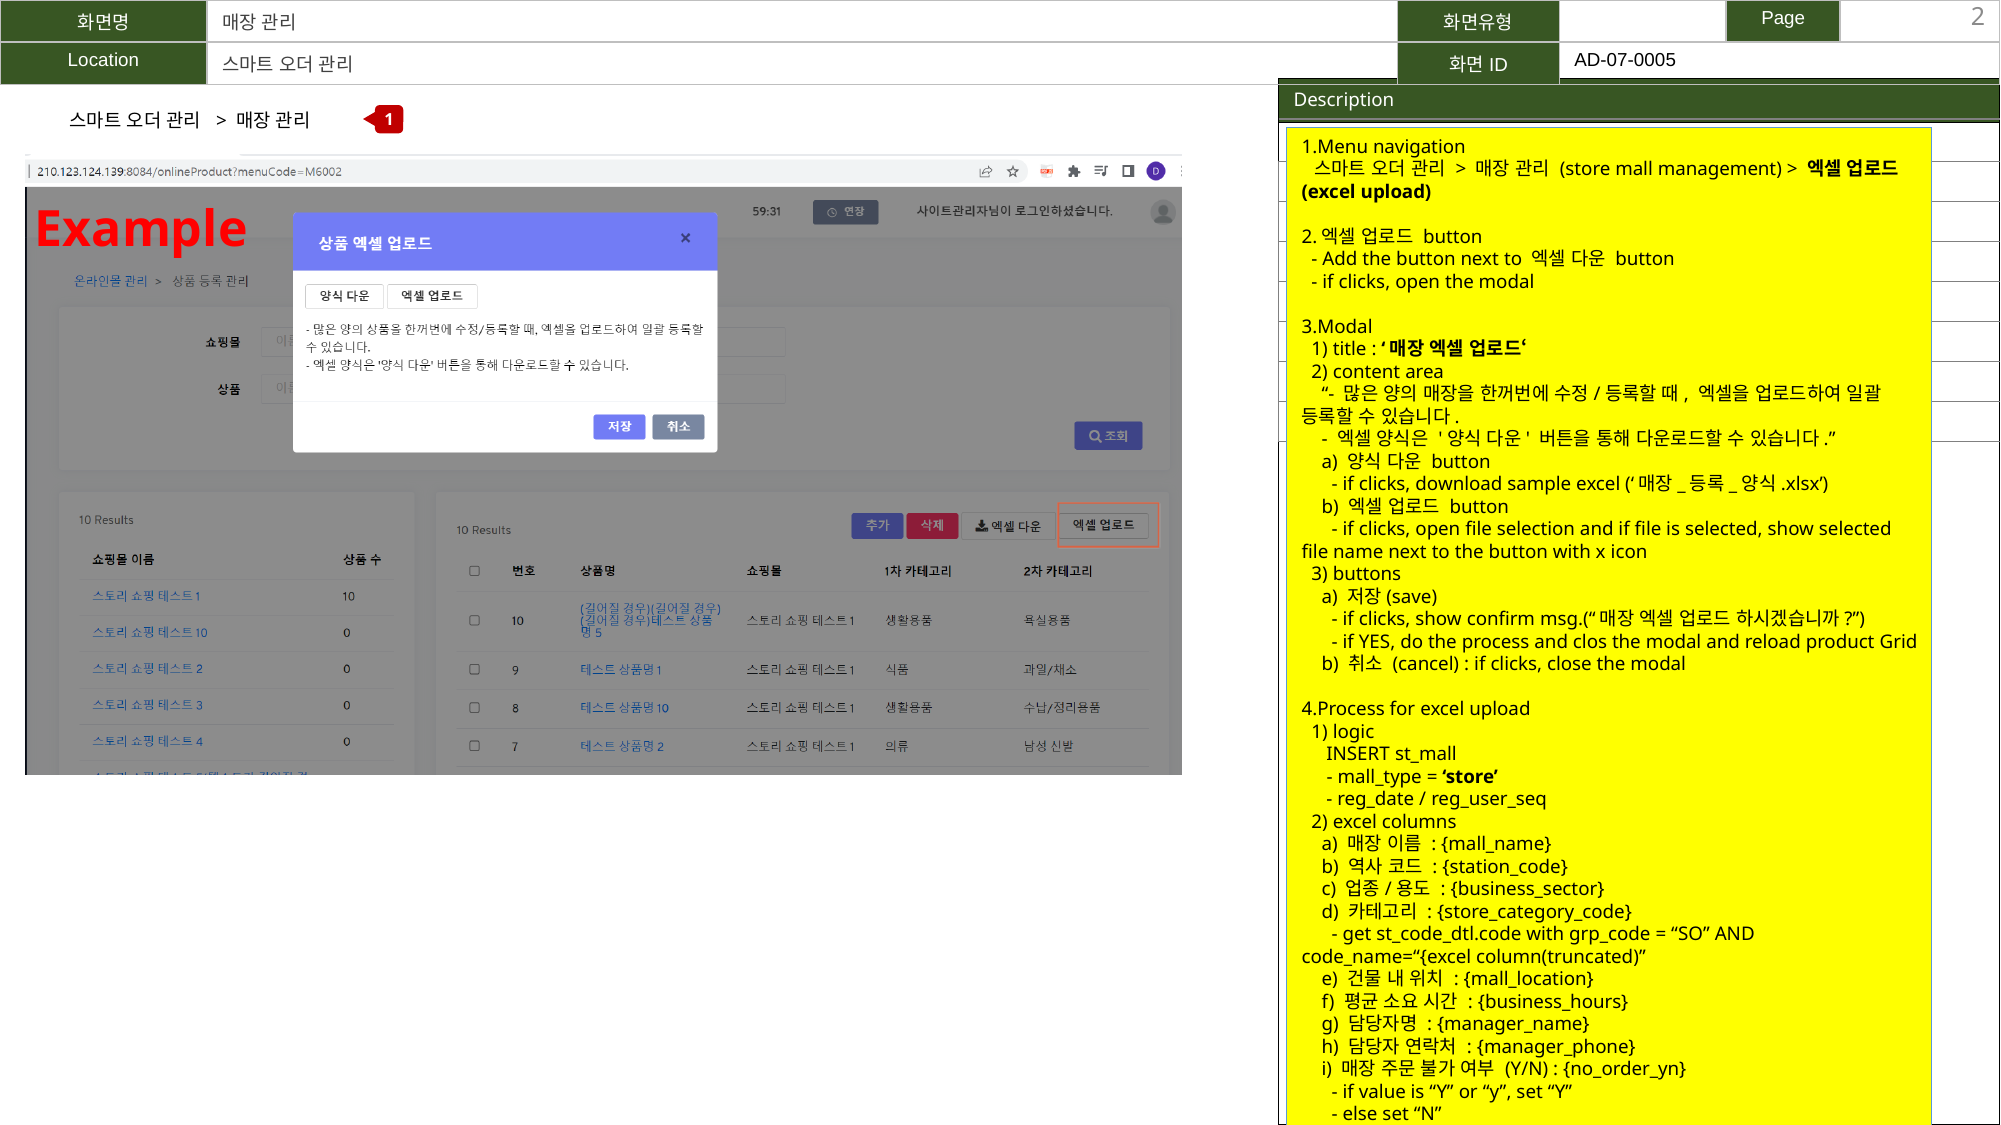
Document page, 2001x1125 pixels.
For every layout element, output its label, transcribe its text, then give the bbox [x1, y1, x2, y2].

table_header 화면유형 [1398, 1, 1550, 41]
table_header 매장 관리 [208, 1, 1397, 41]
table_cell 6 [1279, 362, 1286, 401]
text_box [368, 99, 398, 140]
table_cell - 입력된 값에 맞는 정보 조회 [1932, 402, 2000, 441]
table_cell 스마트 오더 관리 [208, 43, 1397, 84]
table_cell - 엑셀 업로드를 위한 양식 다운 [1932, 202, 2000, 241]
table_cell 2 [1279, 202, 1286, 241]
text_box 스마트 오더 관리 > 매장 관리 [55, 101, 368, 139]
table_cell Location [1, 43, 206, 84]
table_cell [1279, 442, 1286, 1124]
table_cell 1 [1279, 162, 1286, 201]
table_cell 4 [1279, 282, 1286, 321]
table_cell - 주의사항 안내 텍스트 [1932, 282, 2000, 321]
table_cell 화면ID [1398, 43, 1559, 84]
table_cell 7 [1279, 402, 1286, 441]
table_header - 상품 등록 관리를 위한 페이지 [1279, 120, 2000, 161]
table_cell 3 [1279, 242, 1286, 281]
text_box 1.Menu navigation 스마트 오더 관리 > 매장 관리 (store mall management) > 엑셀 업로드 (excel upload) 2.엑셀 업로드 button - Add the button next to 엑셀 다운 button - if clicks, open the modal 3.Modal 1) title : ‘매장 엑셀 업로드‘ 2) content area “- 많은 양의 매장을 한꺼번에 수정/등록할 때, 엑셀을 업로드하여 일괄 등록할 수 있습니다. - 엑셀 양식은 '양식 다운' 버튼을 통해 다운로드할 수 있습니다.” a) 양식 다운 button - if clicks, download sample excel (‘매장_등록_양식.xlsx’) b) 엑셀 업로드 button - if clicks, open file selection and if file is selected, show selected file name next to the button with x icon 3) buttons a) 저장(save) - if clicks, show confirm msg.(“매장 엑셀 업로드 하시겠습니까?”) - if YES, do the process and clos the modal and reload product Grid b) 취소 (cancel) : if clicks, close the modal 4.Process for excel upload 1) logic INSERT st_mall - mall_type = ‘store’ - reg_date / reg_user_seq 2) excel columns a) 매장 이름 : {mall_name} b) 역사 코드 : {station_code} c) 업종/용도 : {business_sector} d) 카테고리 : {store_category_code} - get st_code_dtl.code with grp_code = “SO” AND code_name=“{excel column(truncated)” e) 건물 내 위치 : {mall_location} f) 평균 소요 시간 : {business_hours} g) 담당자명 : {manager_name} h) 담당자 연락처 : {manager_phone} i) 매장 주문 불가 여부 (Y/N) : {no_order_yn} - if value is “Y” or “y”, set “Y” - else set “N” [1286, 127, 1932, 1125]
table_cell [1932, 442, 1999, 1124]
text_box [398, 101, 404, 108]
table_cell AD-07-0005 [1560, 48, 1999, 84]
picture [25, 154, 1182, 775]
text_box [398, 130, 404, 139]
text_box Example [20, 188, 25, 264]
table_cell - 엑셀 업로드 / 상품 일괄 등록을 위한 엑셀 업로드 [1932, 242, 2000, 281]
table_header 화면명 [1, 1, 206, 41]
slide_number 2 [1550, 0, 2000, 48]
table_cell 5 [1279, 322, 1286, 361]
table_cell - 상품 이름 입력 및 검색 [1932, 362, 2000, 401]
table_cell - 내비게이션 [1932, 162, 2000, 201]
table_cell - 쇼핑몰 이름 입력 및 검색 [1932, 322, 2000, 361]
table_header Description [1279, 85, 1999, 118]
